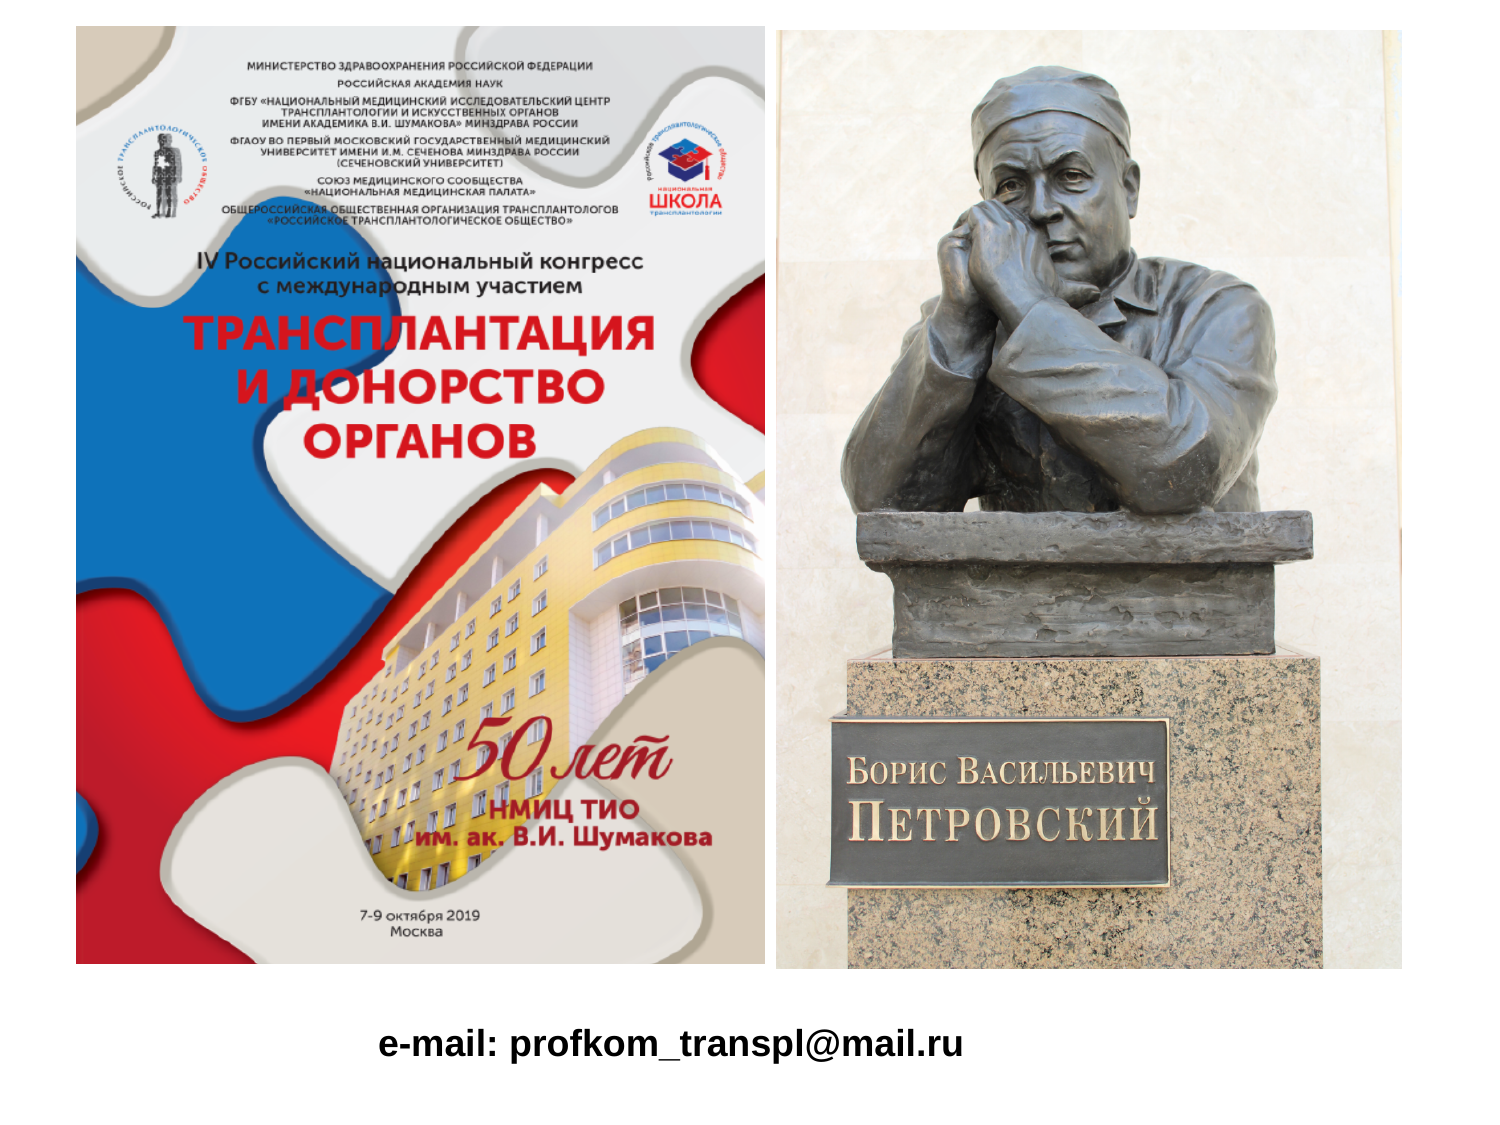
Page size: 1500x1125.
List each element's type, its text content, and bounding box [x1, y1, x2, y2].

picture [76, 26, 765, 965]
text_box e-mail: profkom_transpl@mail.ru [363, 1011, 980, 1072]
picture [775, 30, 1402, 969]
